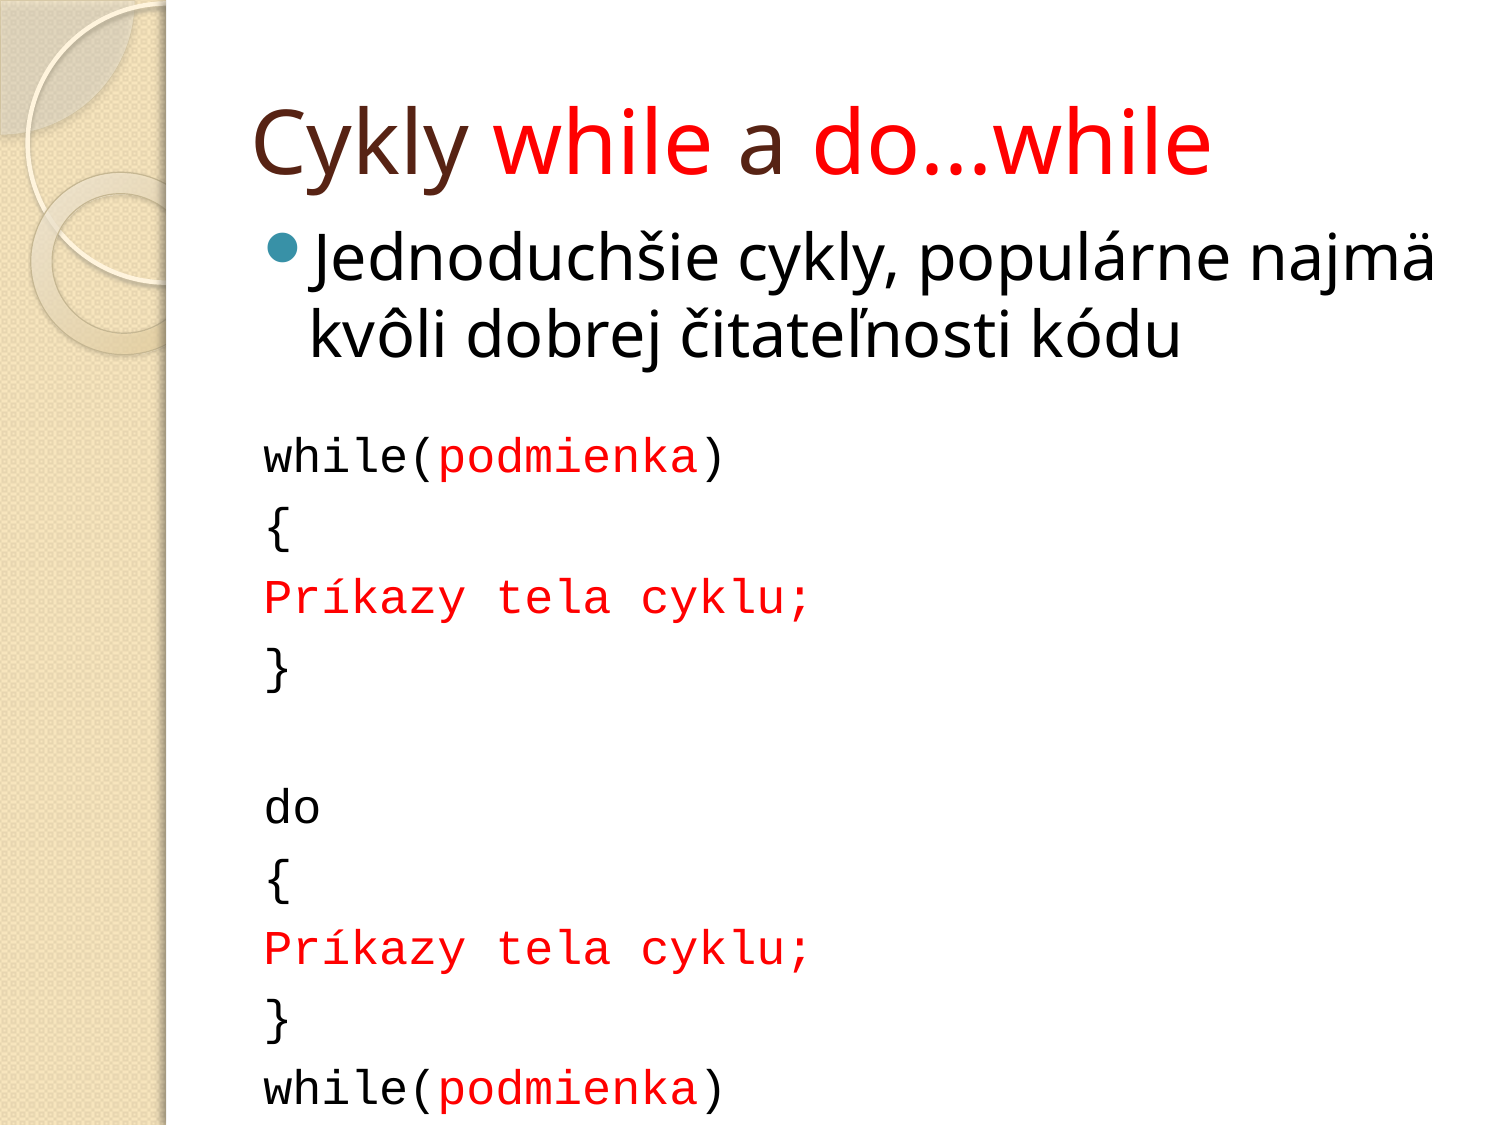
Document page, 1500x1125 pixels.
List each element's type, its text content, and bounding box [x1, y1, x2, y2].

list Jednoduchšie cykly, populárne najmä kvôli dobrej čitateľnosti kódu while(podmienka) { Príkazy tela cyklu; } do { Príkazy tela cyklu; } while(podmienka) [235, 208, 1466, 1125]
title Cykly while a do...while [235, 45, 1466, 208]
